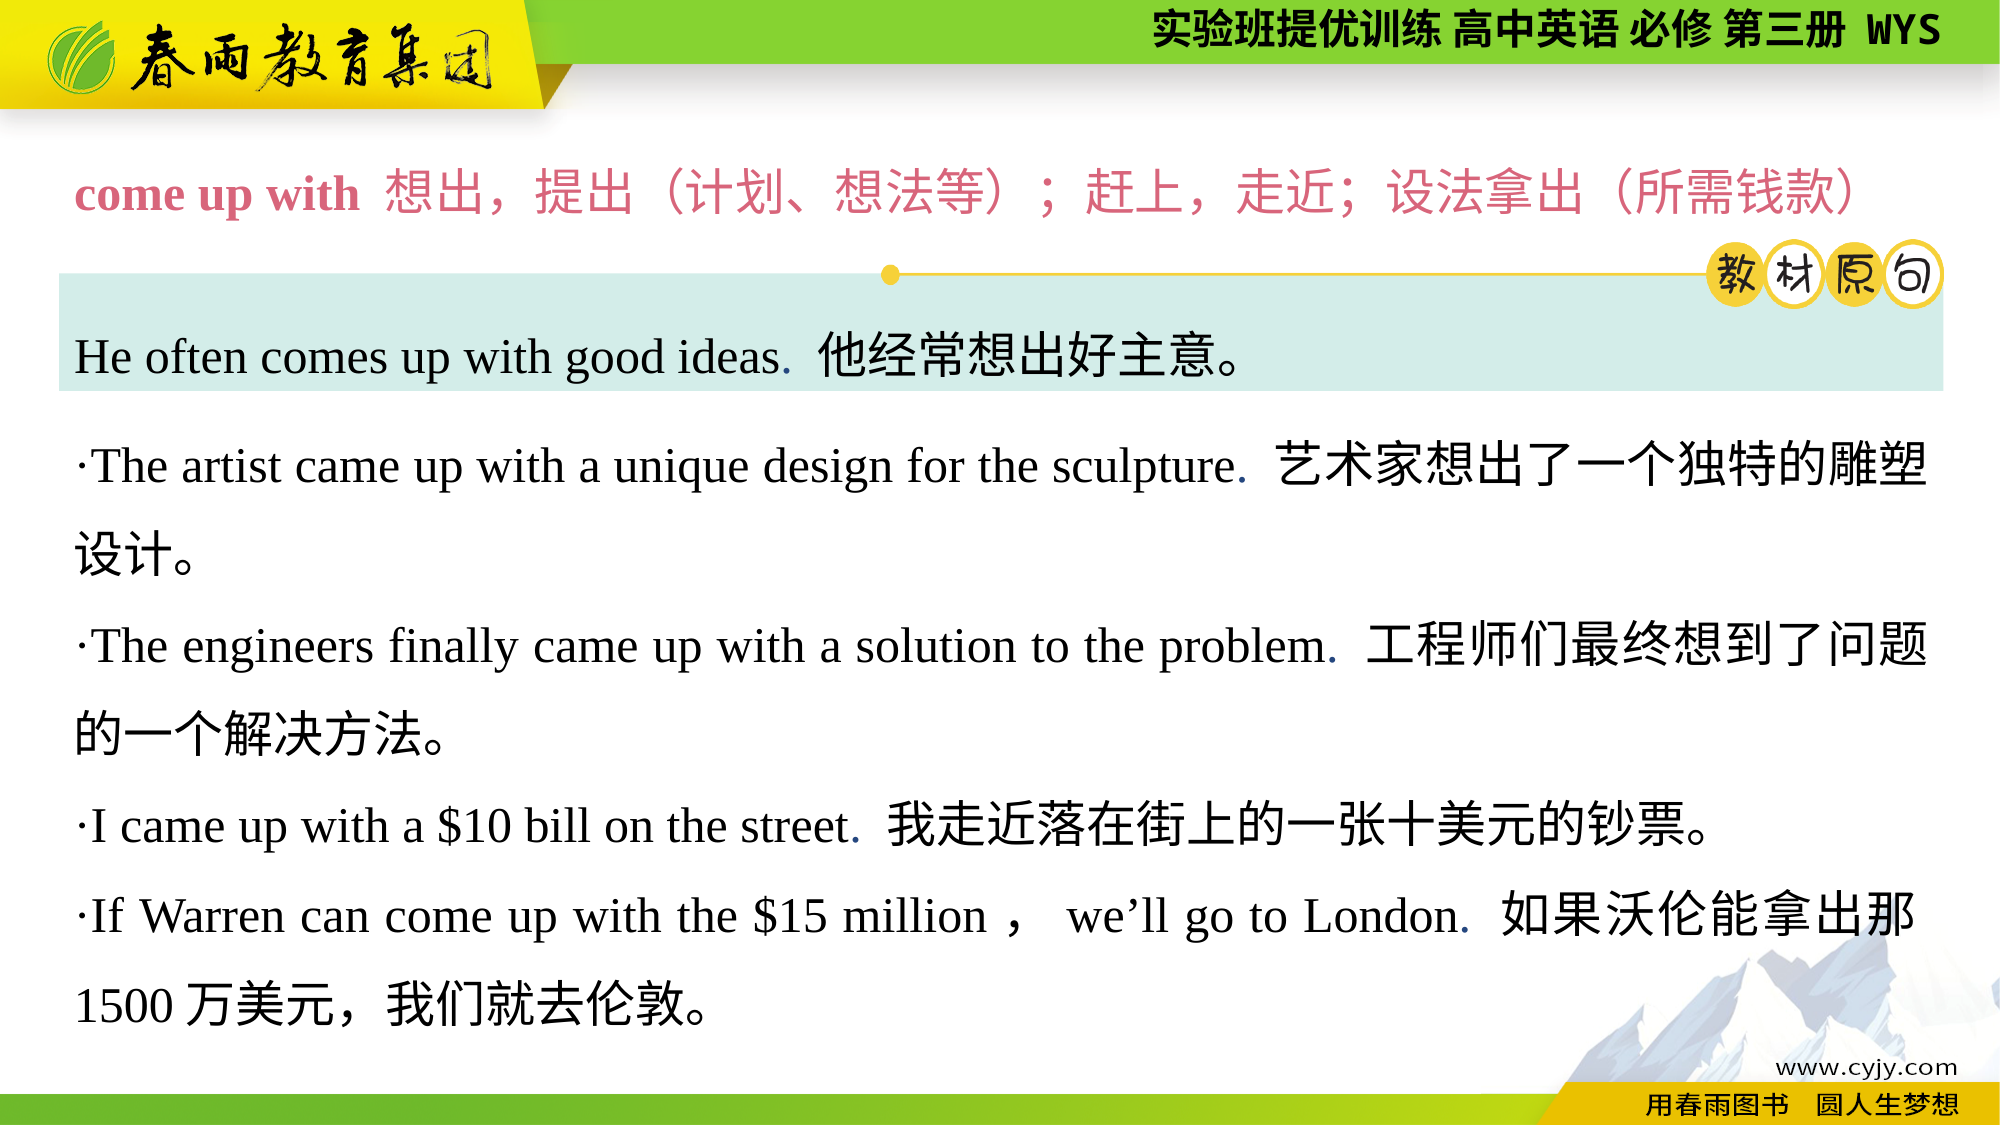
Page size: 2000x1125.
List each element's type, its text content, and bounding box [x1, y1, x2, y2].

list come up with 想出，提出（计划、想法等）；赶上，走近；设法拿出（所需钱款） [59, 122, 1944, 217]
picture [0, 0, 2000, 1125]
text_box He often comes up with good ideas. 他经常想出好主意。 [59, 273, 1944, 391]
text_box ·The artist came up with a unique design for the sculpture. 艺术家想出了一个独特的雕塑设计。 ·The engineers finally came up with a solution to the problem. 工程师们最终想到了问题的一个解决方法。 ·I came up with a $10 bill on the street. 我走近落在街上的一张十美元的钞票。 ·If Warren can come up with the $15 million，we’ll go to London. 如果沃伦能拿出那1500万美元，我们就去伦敦。 [59, 395, 1944, 1041]
